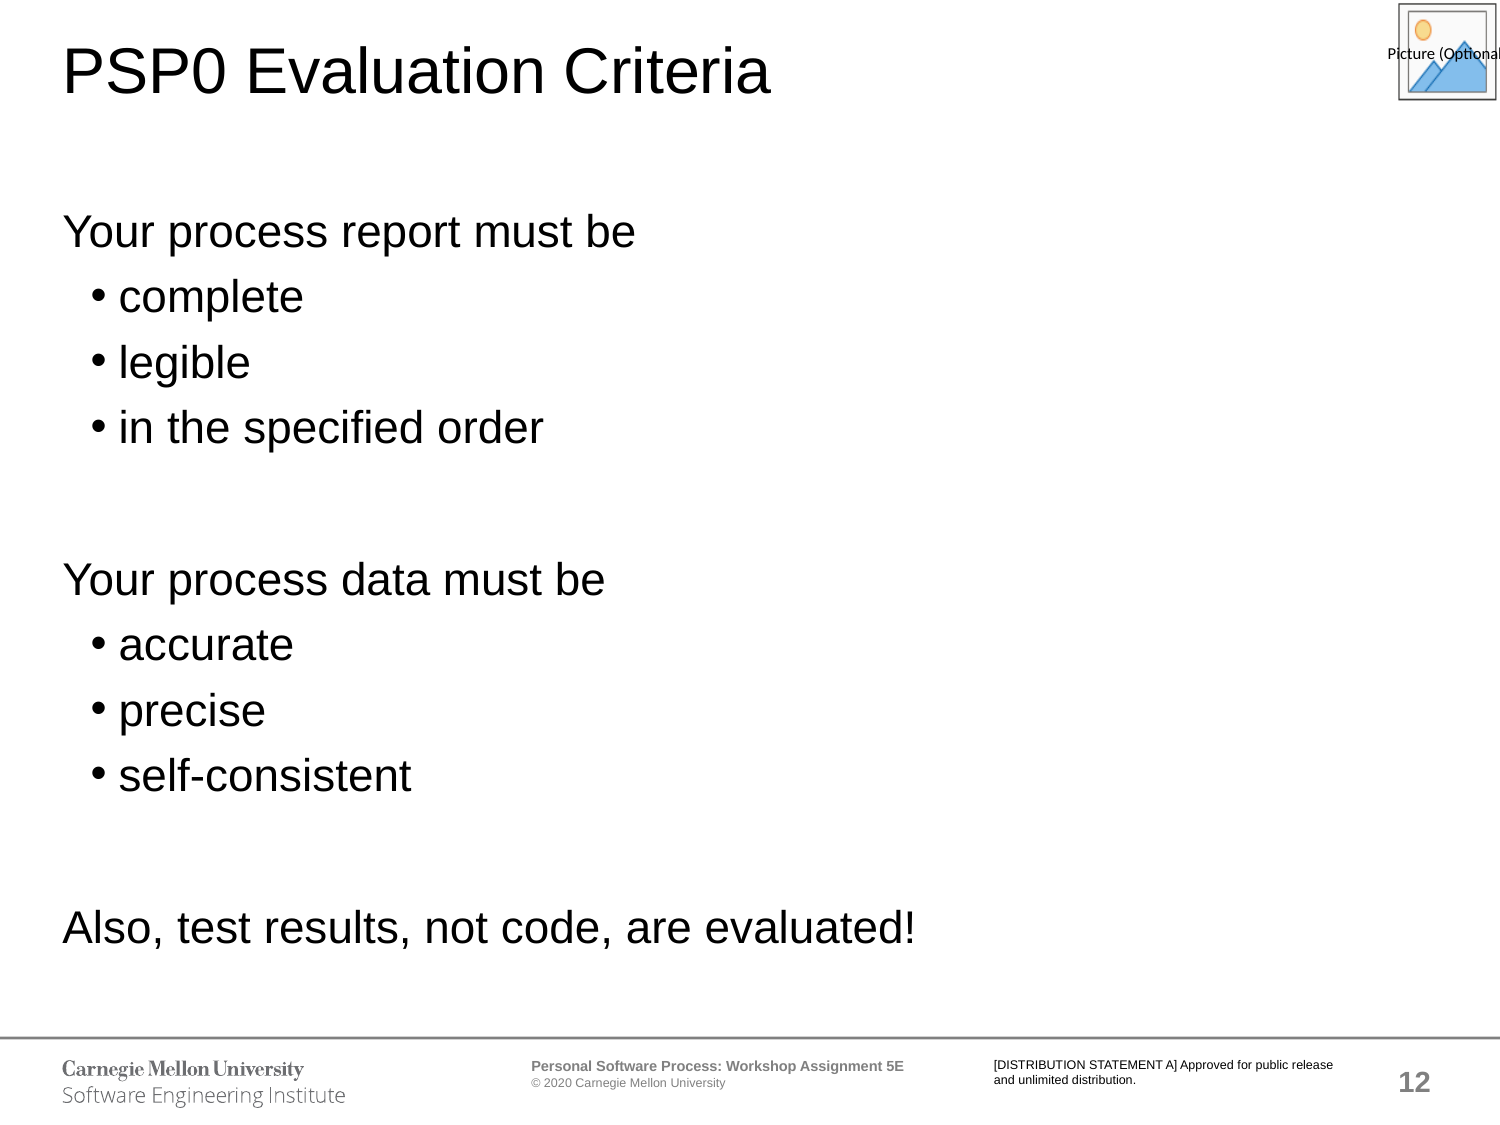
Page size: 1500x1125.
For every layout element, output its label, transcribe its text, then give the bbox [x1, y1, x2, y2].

list Your process report must be complete legible in the specified order Your process data must be accurate precise self-consistent Also, test results, not code, are evaluated! [62, 201, 1431, 1000]
picture [1394, 0, 1500, 105]
title PSP0 Evaluation Criteria [62, 37, 1338, 182]
